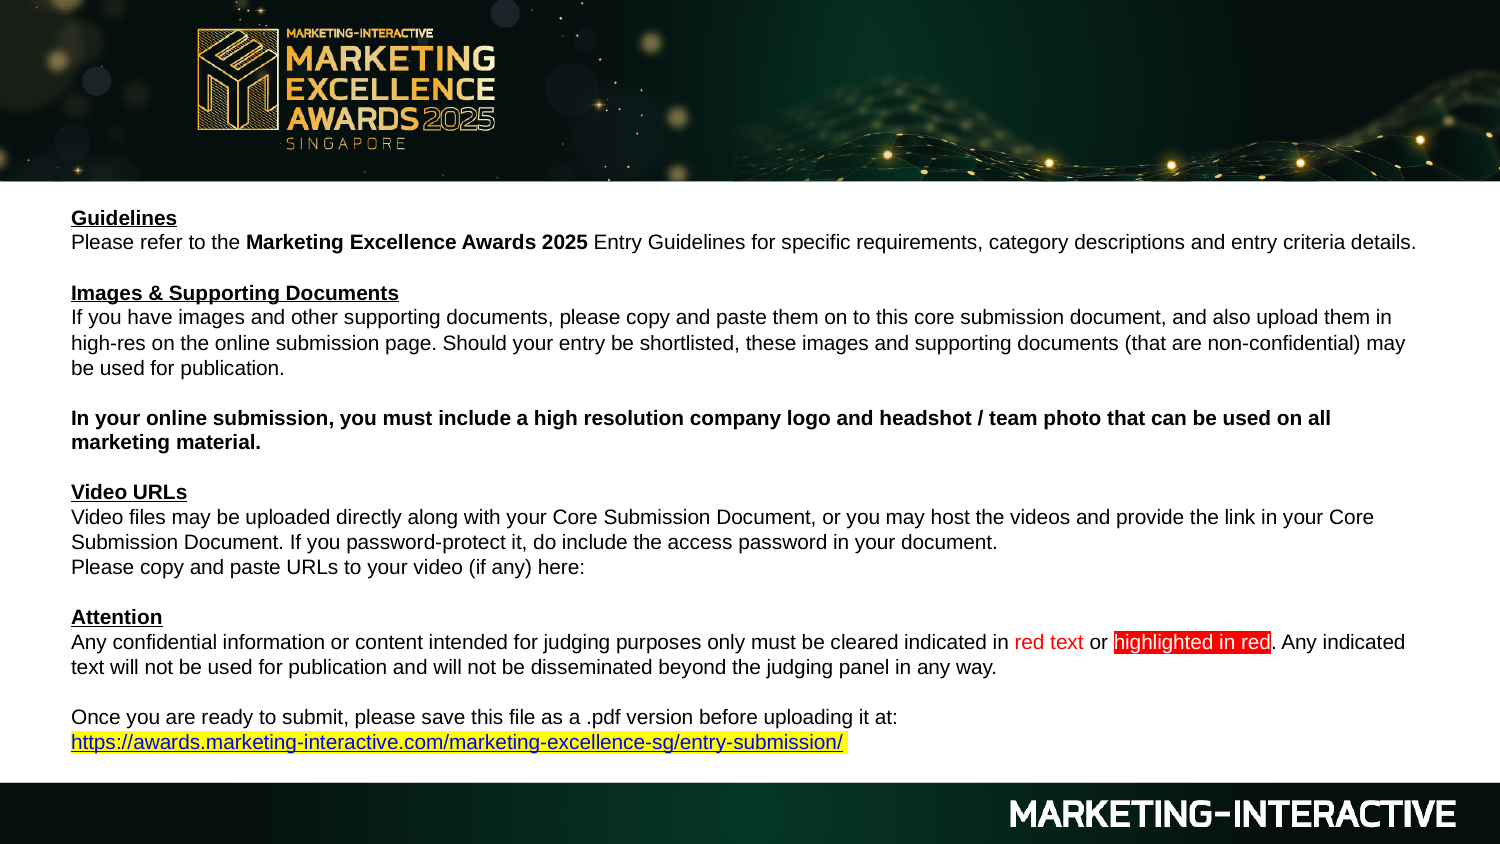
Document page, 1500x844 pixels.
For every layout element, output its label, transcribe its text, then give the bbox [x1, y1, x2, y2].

text_box Guidelines Please refer to the Marketing Excellence Awards 2025 Entry Guidelines for specific requirements, category descriptions and entry criteria details. Images & Supporting Documents If you have images and other supporting documents, please copy and paste them on to this core submission document, and also upload them in high-res on the online submission page. Should your entry be shortlisted, these images and supporting documents (that are non-confidential) may be used for publication. In your online submission, you must include a high resolution company logo and headshot / team photo that can be used on all marketing material. Video URLs Video files may be uploaded directly along with your Core Submission Document, or you may host the videos and provide the link in your Core Submission Document. If you password-protect it, do include the access password in your document. Please copy and paste URLs to your video (if any) here: Attention Any confidential information or content intended for judging purposes only must be cleared indicated in red text or highlighted in red. Any indicated text will not be used for publication and will not be disseminated beyond the judging panel in any way. Once you are ready to submit, please save this file as a .pdf version before uploading it at: https://awards.marketing-interactive.com/marketing-excellence-sg/entry-submission/ [56, 196, 1444, 762]
picture [0, 0, 1500, 844]
